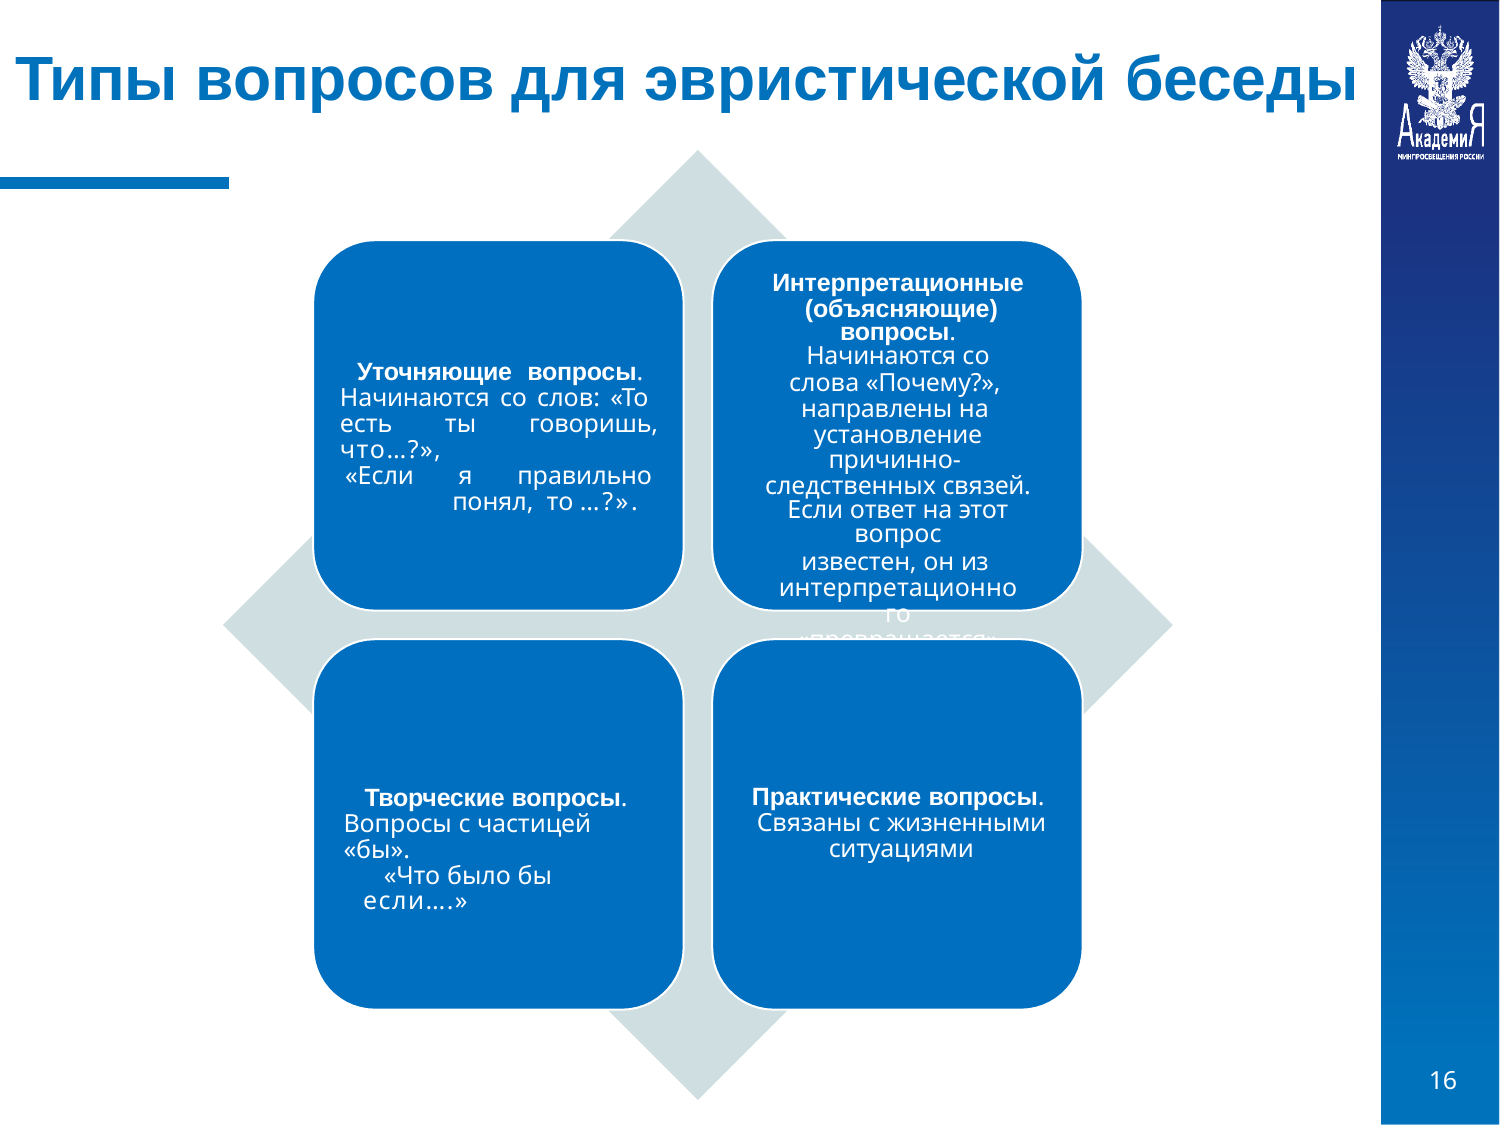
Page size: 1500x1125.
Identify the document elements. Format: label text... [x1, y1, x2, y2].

slide_number 14 [1422, 1069, 1464, 1125]
picture [1381, 0, 1500, 1125]
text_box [0, 149, 1174, 1101]
title Типы вопросов для эвристической беседы [12, 36, 1370, 227]
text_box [710, 637, 1084, 1011]
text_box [710, 238, 1084, 613]
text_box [311, 637, 686, 1011]
